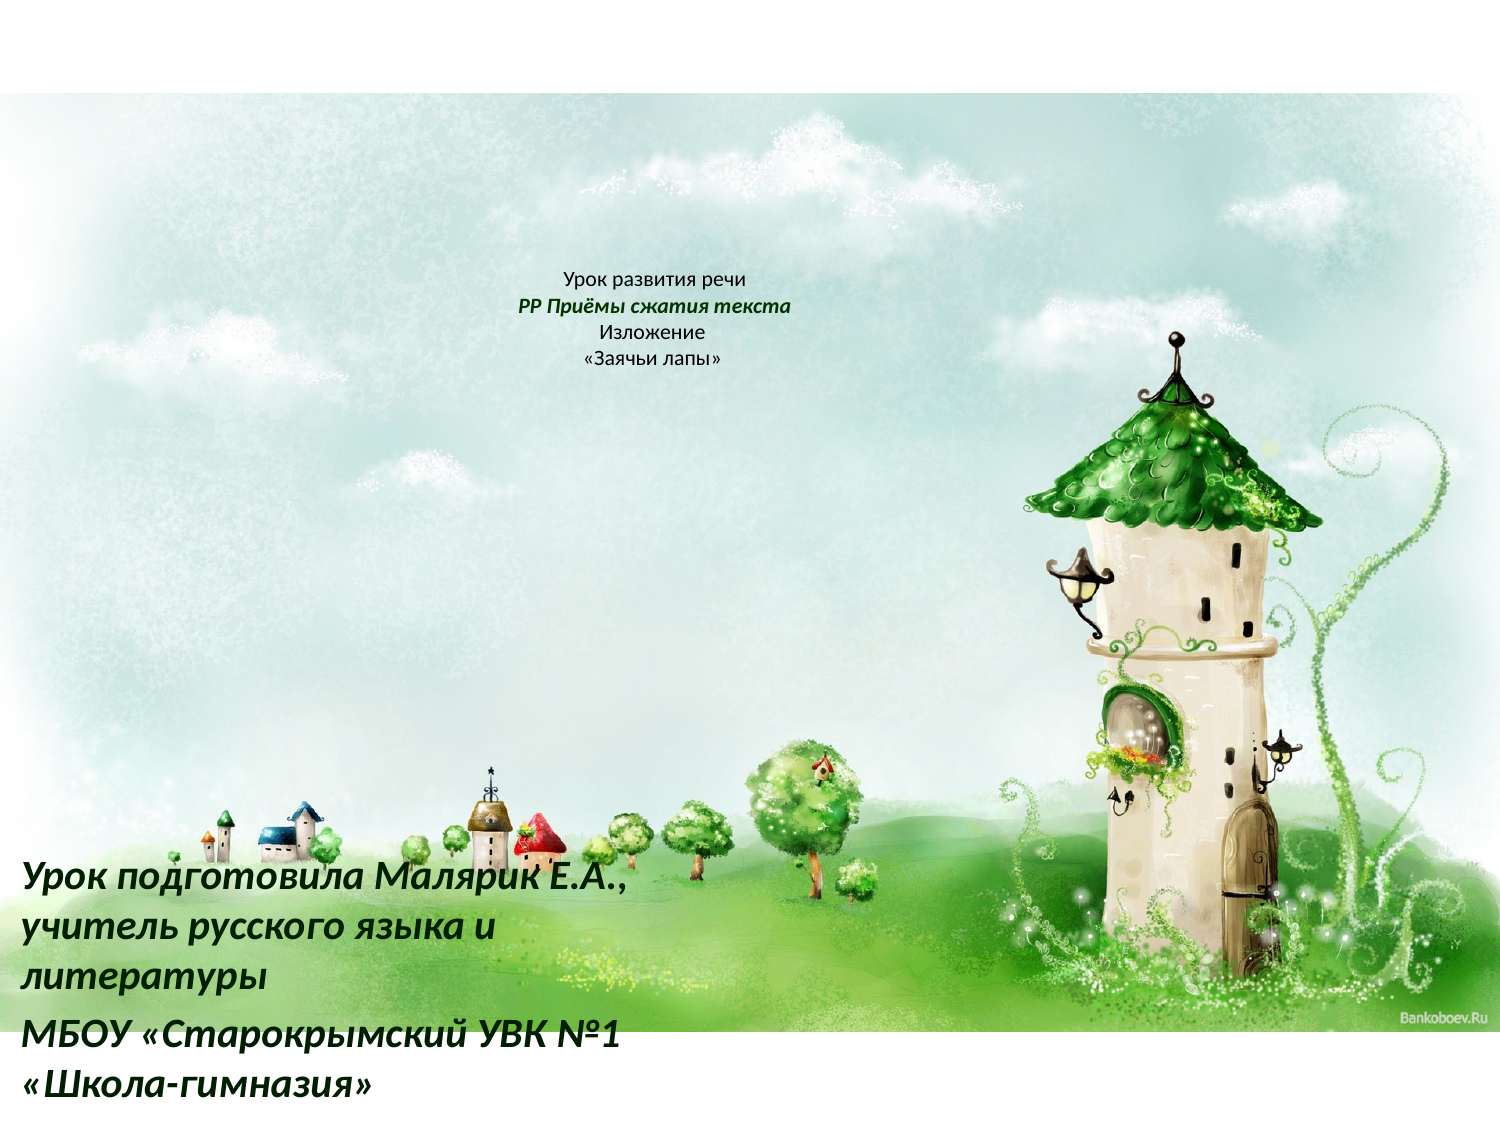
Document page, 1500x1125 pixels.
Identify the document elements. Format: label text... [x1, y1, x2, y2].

subtitle Урок подготовила Малярик Е.А., учитель русского языка и литературы МБОУ «Старокрымский УВК №1 «Школа-гимназия» [5, 1041, 709, 1125]
picture [0, 93, 1500, 1032]
